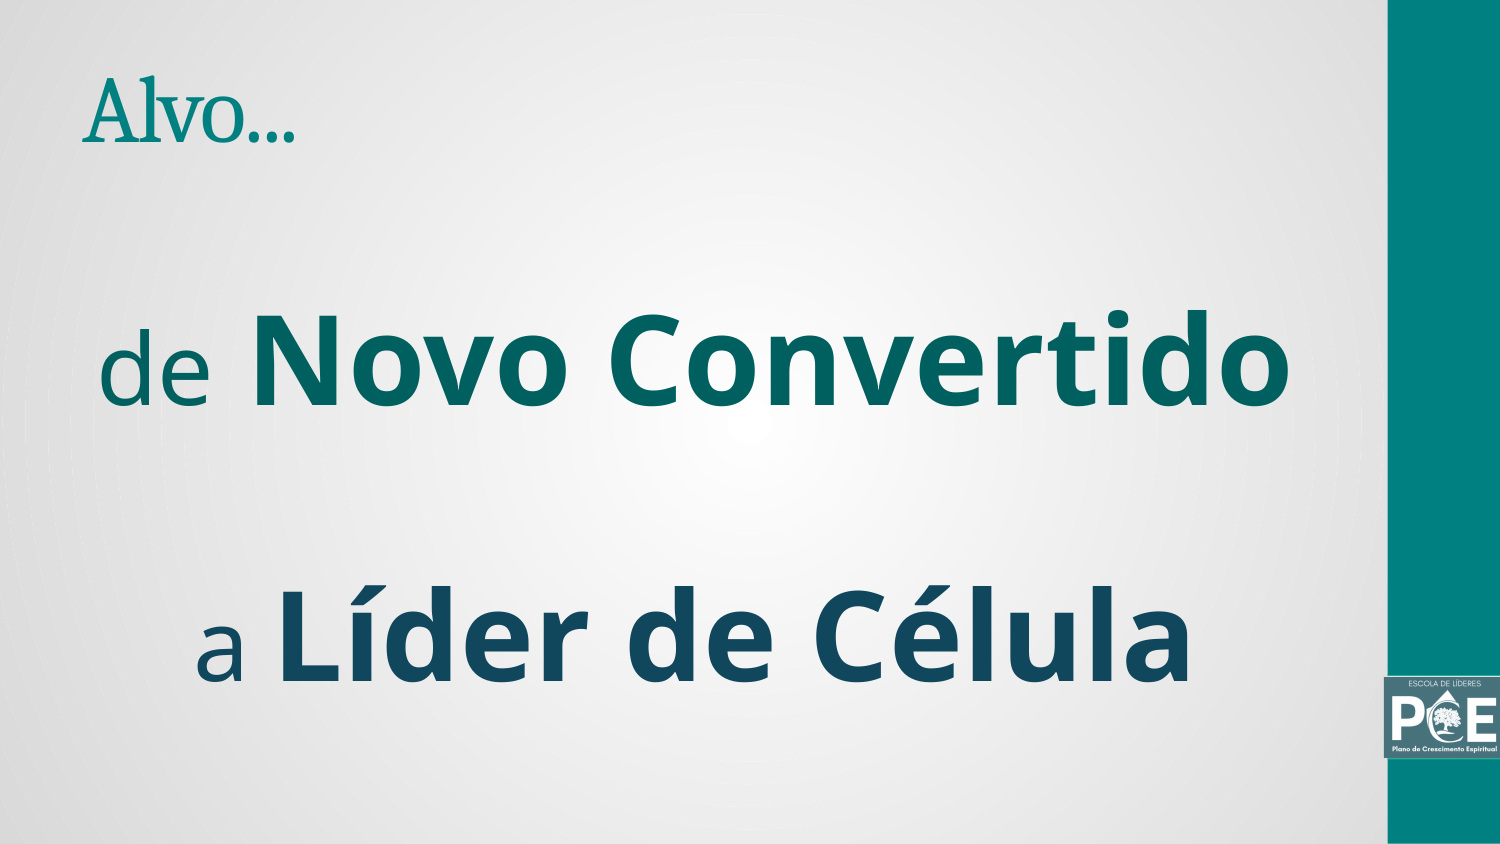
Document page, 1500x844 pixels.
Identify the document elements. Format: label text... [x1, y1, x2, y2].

text_box a Líder de Célula [185, 548, 1206, 714]
text_box de Novo Convertido [88, 272, 1303, 438]
picture [1383, 676, 1500, 758]
title Alvo... [74, 33, 1326, 175]
